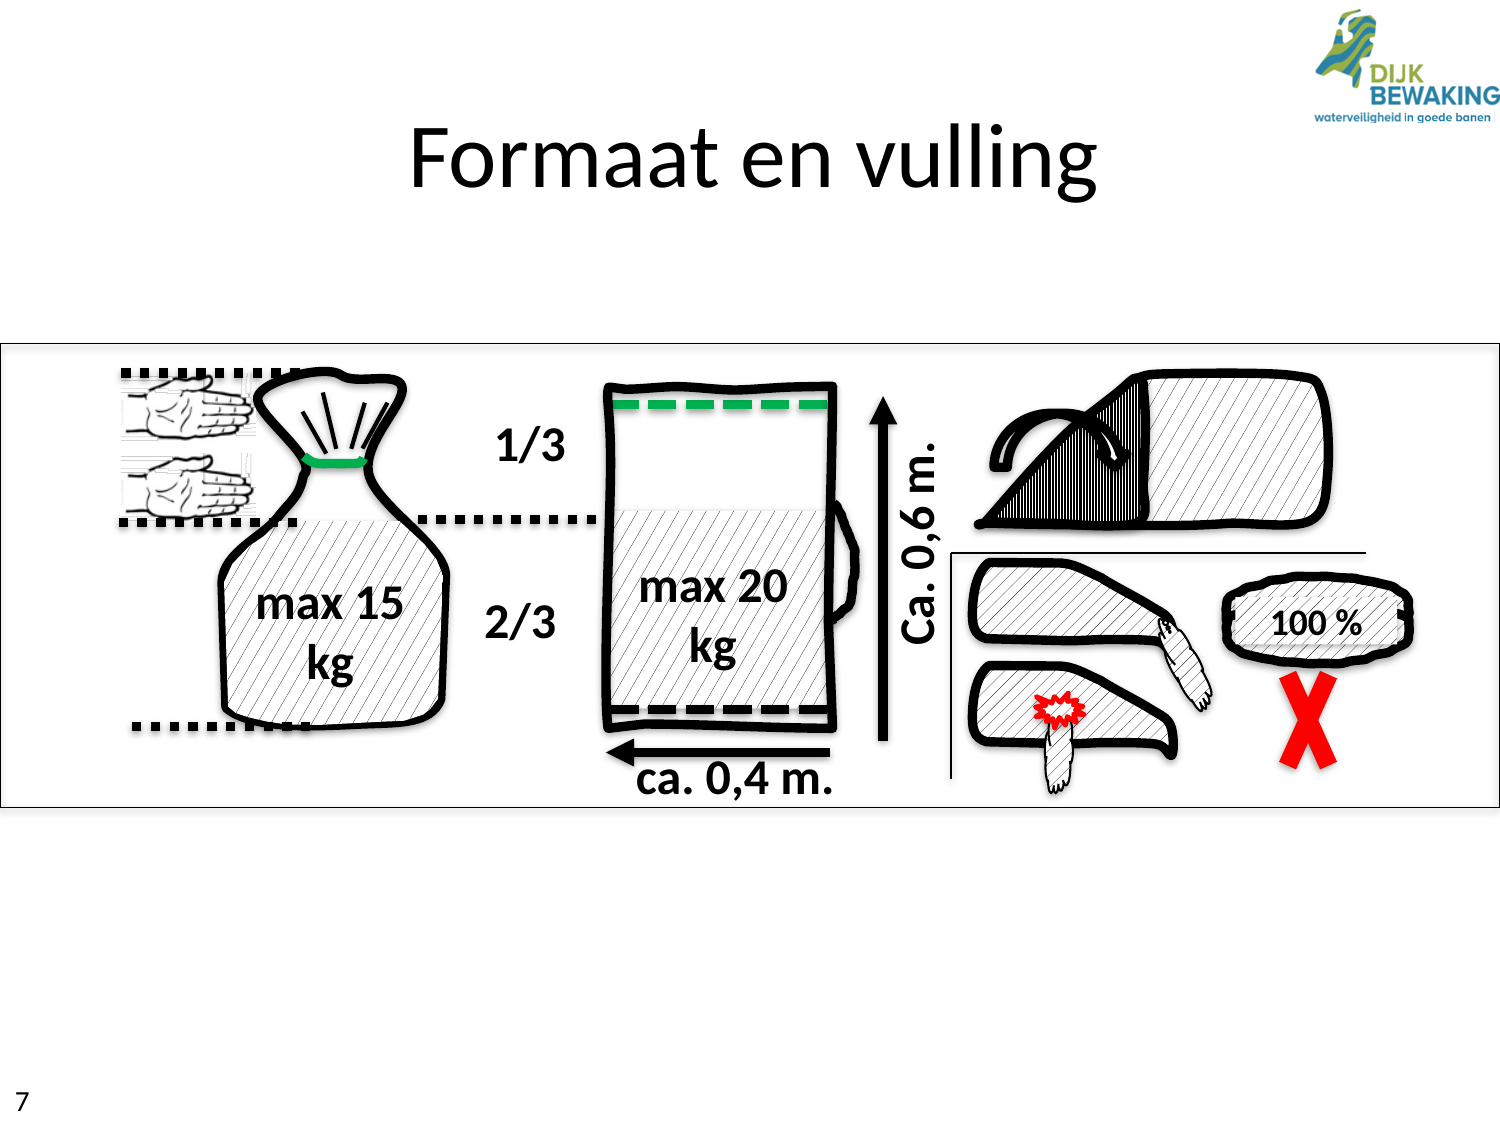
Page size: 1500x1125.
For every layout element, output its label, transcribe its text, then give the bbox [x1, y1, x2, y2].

picture [1303, 2, 1500, 123]
slide_number 7 [0, 1074, 163, 1125]
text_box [322, 392, 337, 450]
picture [120, 372, 214, 442]
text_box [351, 402, 366, 450]
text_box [977, 372, 1329, 527]
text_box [605, 385, 856, 729]
text_box [971, 664, 1175, 757]
text_box [1034, 692, 1086, 730]
text_box [1157, 618, 1213, 712]
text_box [366, 402, 388, 449]
picture [215, 372, 257, 442]
picture [120, 453, 211, 523]
text_box [1044, 729, 1074, 795]
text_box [302, 411, 319, 454]
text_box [1225, 575, 1410, 664]
text_box [971, 561, 1171, 642]
title Formaat en vulling [110, 88, 1398, 276]
text_box [1278, 673, 1338, 771]
picture [213, 453, 256, 523]
text_box [0, 343, 1500, 808]
